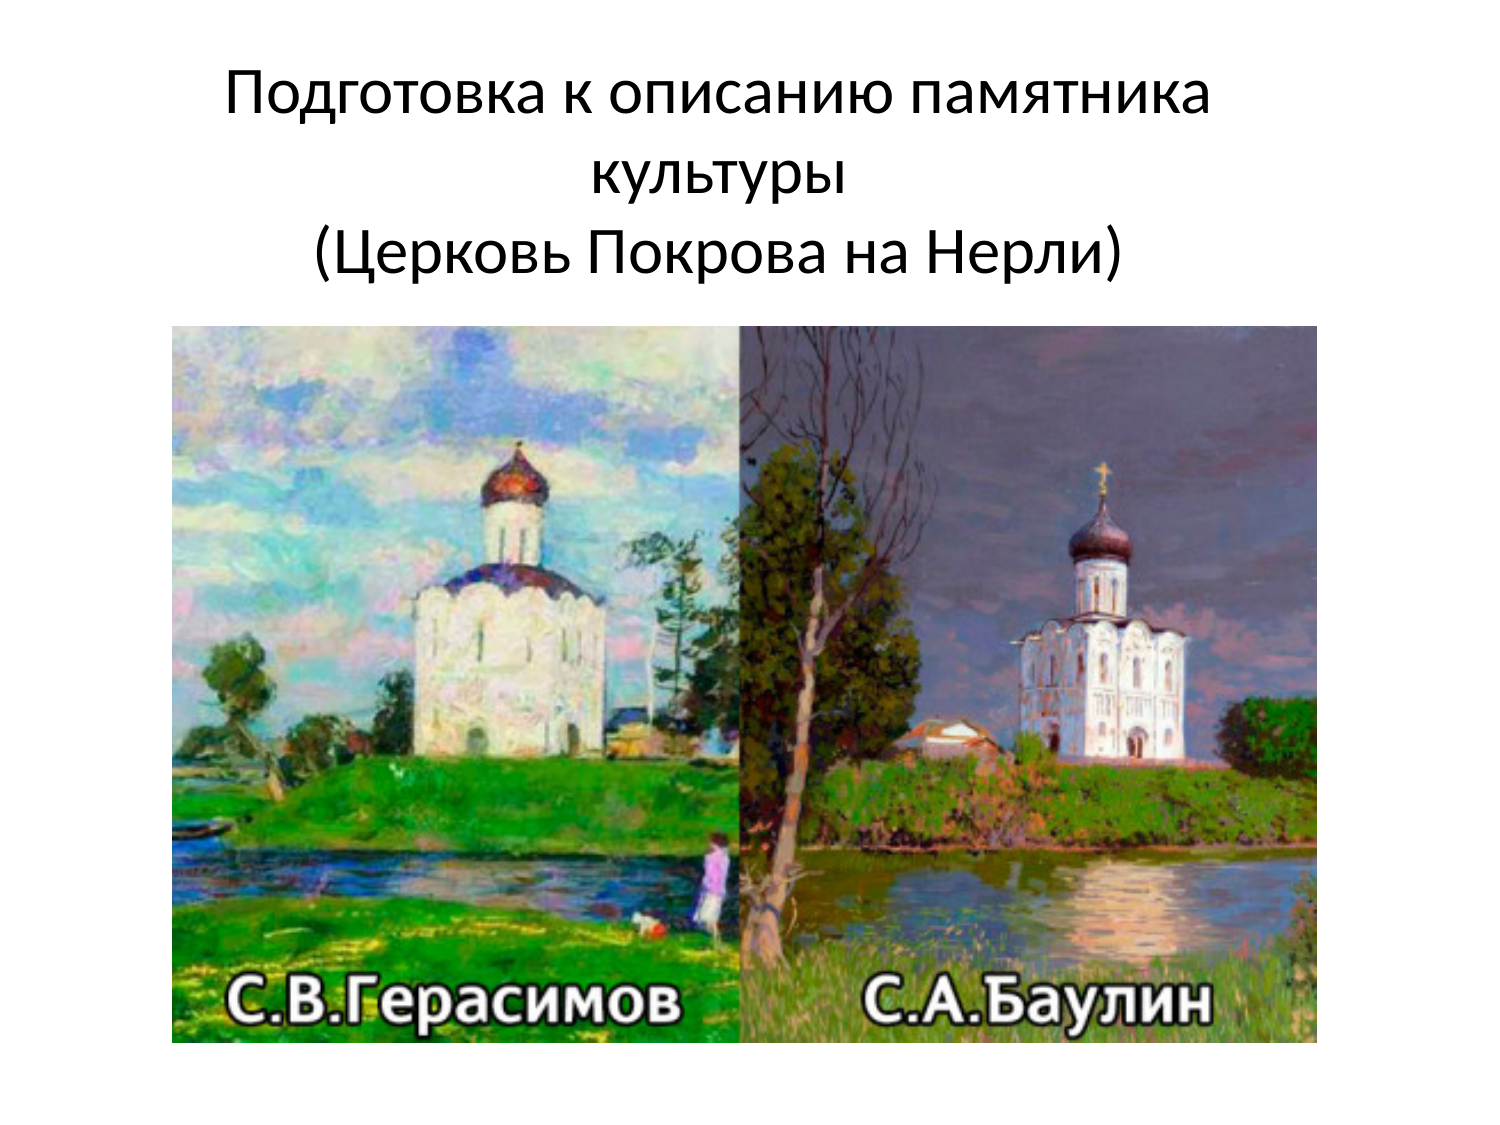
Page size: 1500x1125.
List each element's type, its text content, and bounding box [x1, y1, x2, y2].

title Подготовка к описанию памятника культуры (Церковь Покрова на Нерли) [88, 101, 1350, 233]
picture [171, 326, 1318, 1044]
